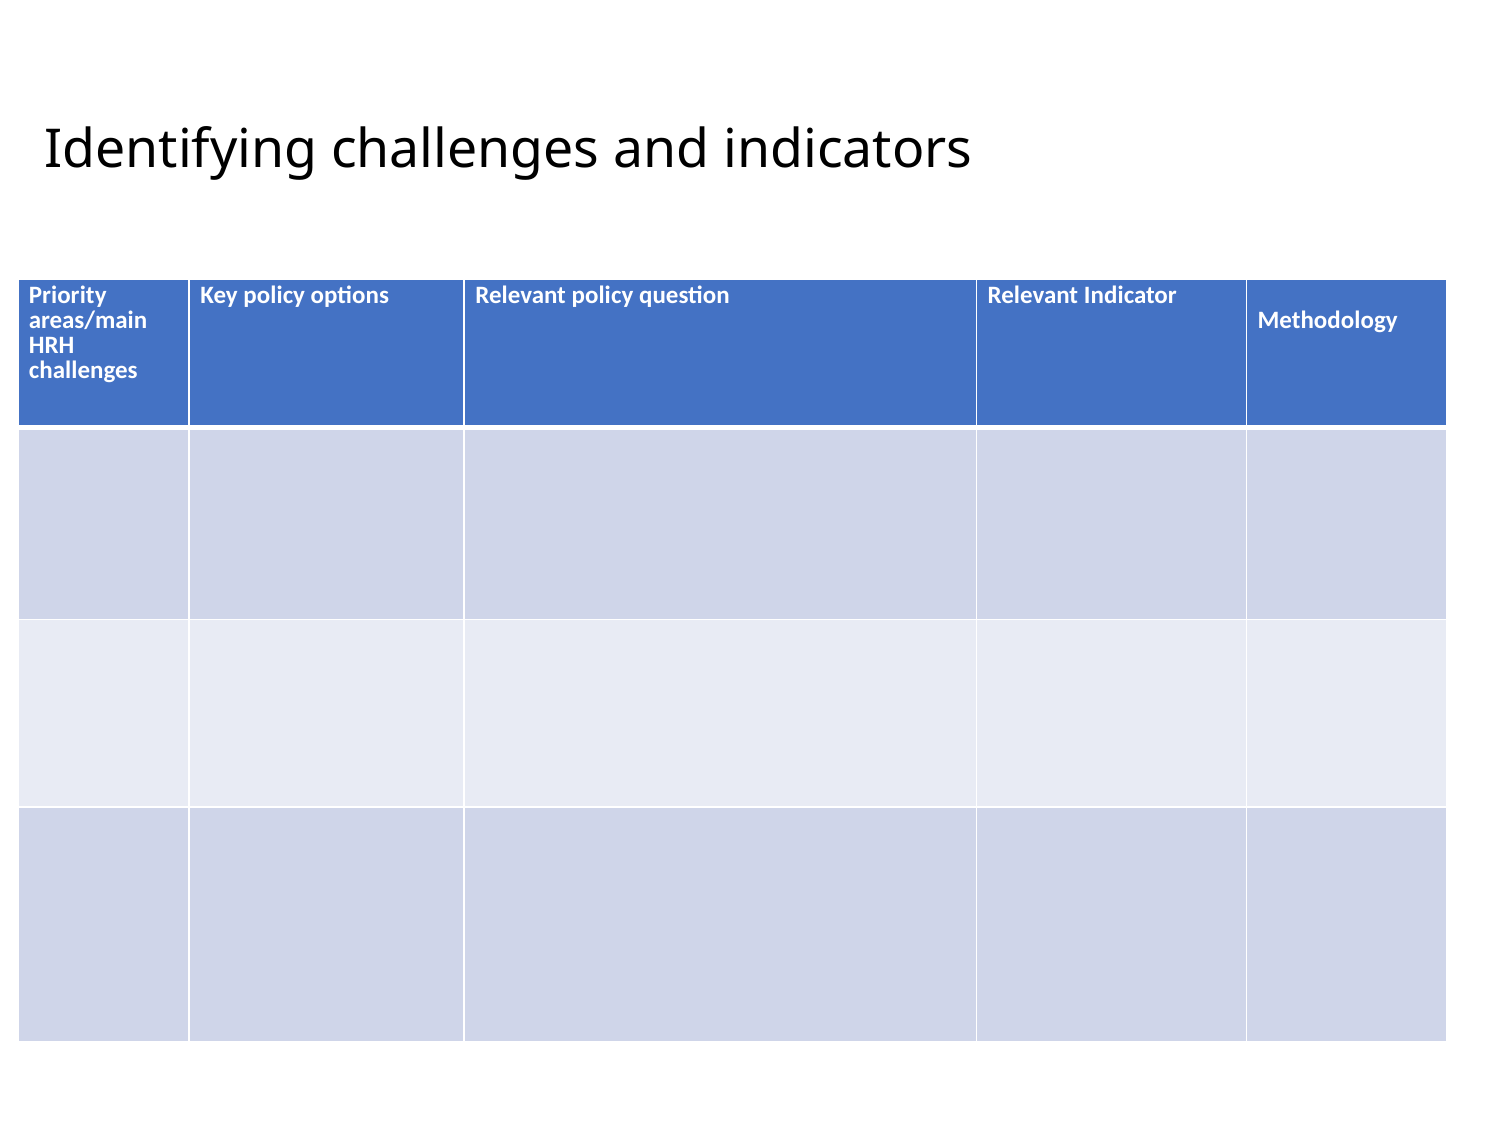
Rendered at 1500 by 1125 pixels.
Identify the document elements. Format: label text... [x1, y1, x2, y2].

table_cell [190, 430, 463, 619]
table_cell [977, 430, 1246, 619]
table_cell [19, 808, 188, 1041]
table_cell [977, 808, 1246, 1041]
table_header Relevant Indicator [977, 280, 1246, 425]
table_cell [465, 620, 976, 806]
table_cell [190, 808, 463, 1041]
table_cell [1247, 808, 1446, 1041]
table_header Priority areas/main HRH challenges [19, 280, 188, 425]
table_header Relevant policy question [465, 280, 976, 425]
table_cell [1247, 430, 1446, 619]
table_cell [1247, 620, 1446, 806]
table_cell [465, 430, 976, 619]
table_cell [465, 808, 976, 1041]
table_cell [977, 620, 1246, 806]
title Identifying challenges and indicators [29, 113, 1324, 187]
table_header Methodology [1247, 280, 1446, 425]
table_header Key policy options [190, 280, 463, 425]
table_cell [19, 430, 188, 619]
table_cell [19, 620, 188, 806]
table_cell [190, 620, 463, 806]
